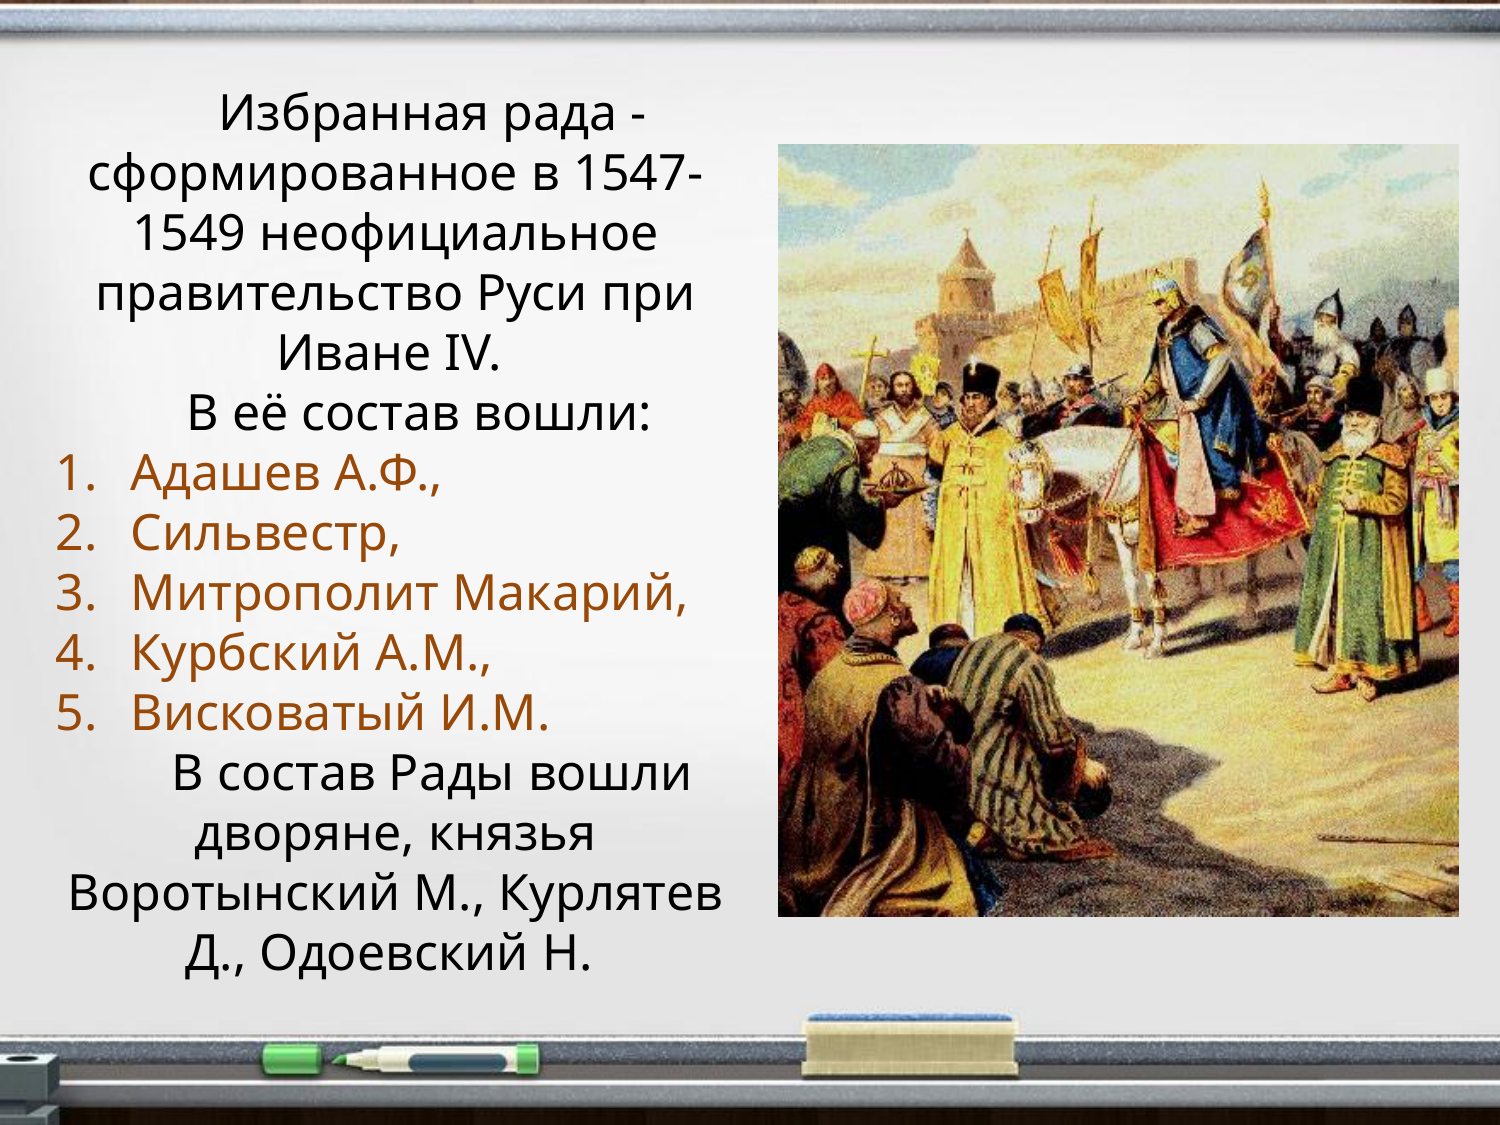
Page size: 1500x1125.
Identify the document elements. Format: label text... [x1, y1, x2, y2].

text_box Избранная рада - сформированное в 1547-1549 неофициальное правительство Руси при Иване IV. В её состав вошли: Адашев А.Ф., Сильвестр, Митрополит Макарий, Курбский А.М., Висковатый И.М. В состав Рады вошли дворяне, князья Воротынский М., Курлятев Д., Одоевский Н. [41, 73, 750, 988]
picture [0, 0, 1500, 1125]
